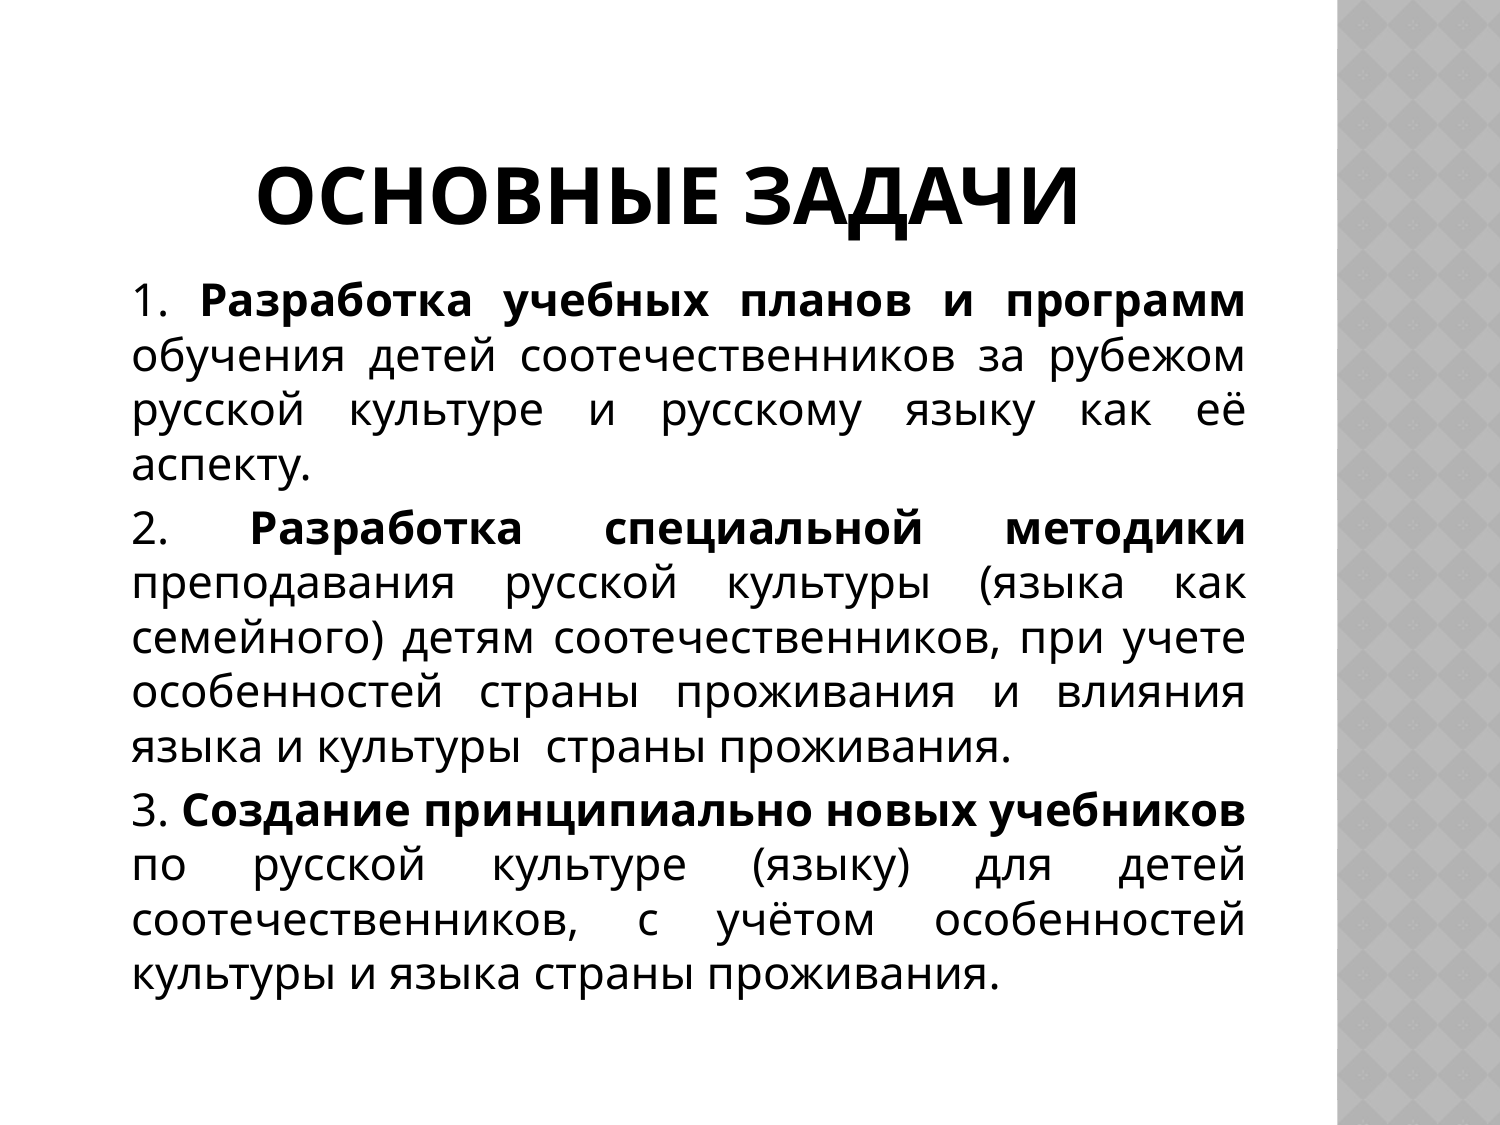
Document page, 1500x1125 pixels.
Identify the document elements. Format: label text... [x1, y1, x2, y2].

title Основные задачи [75, 52, 1263, 240]
list 1. Разработка учебных планов и программ обучения детей соотечественников за рубежом русской культуре и русскому языку как её аспекту. 2. Разработка специальной методики преподавания русской культуры (языка как семейного) детям соотечественников, при учете особенностей страны проживания и влияния языка и культуры страны проживания. 3. Создание принципиально новых учебников по русской культуре (языку) для детей соотечественников, с учётом особенностей культуры и языка страны проживания. [75, 264, 1263, 1059]
